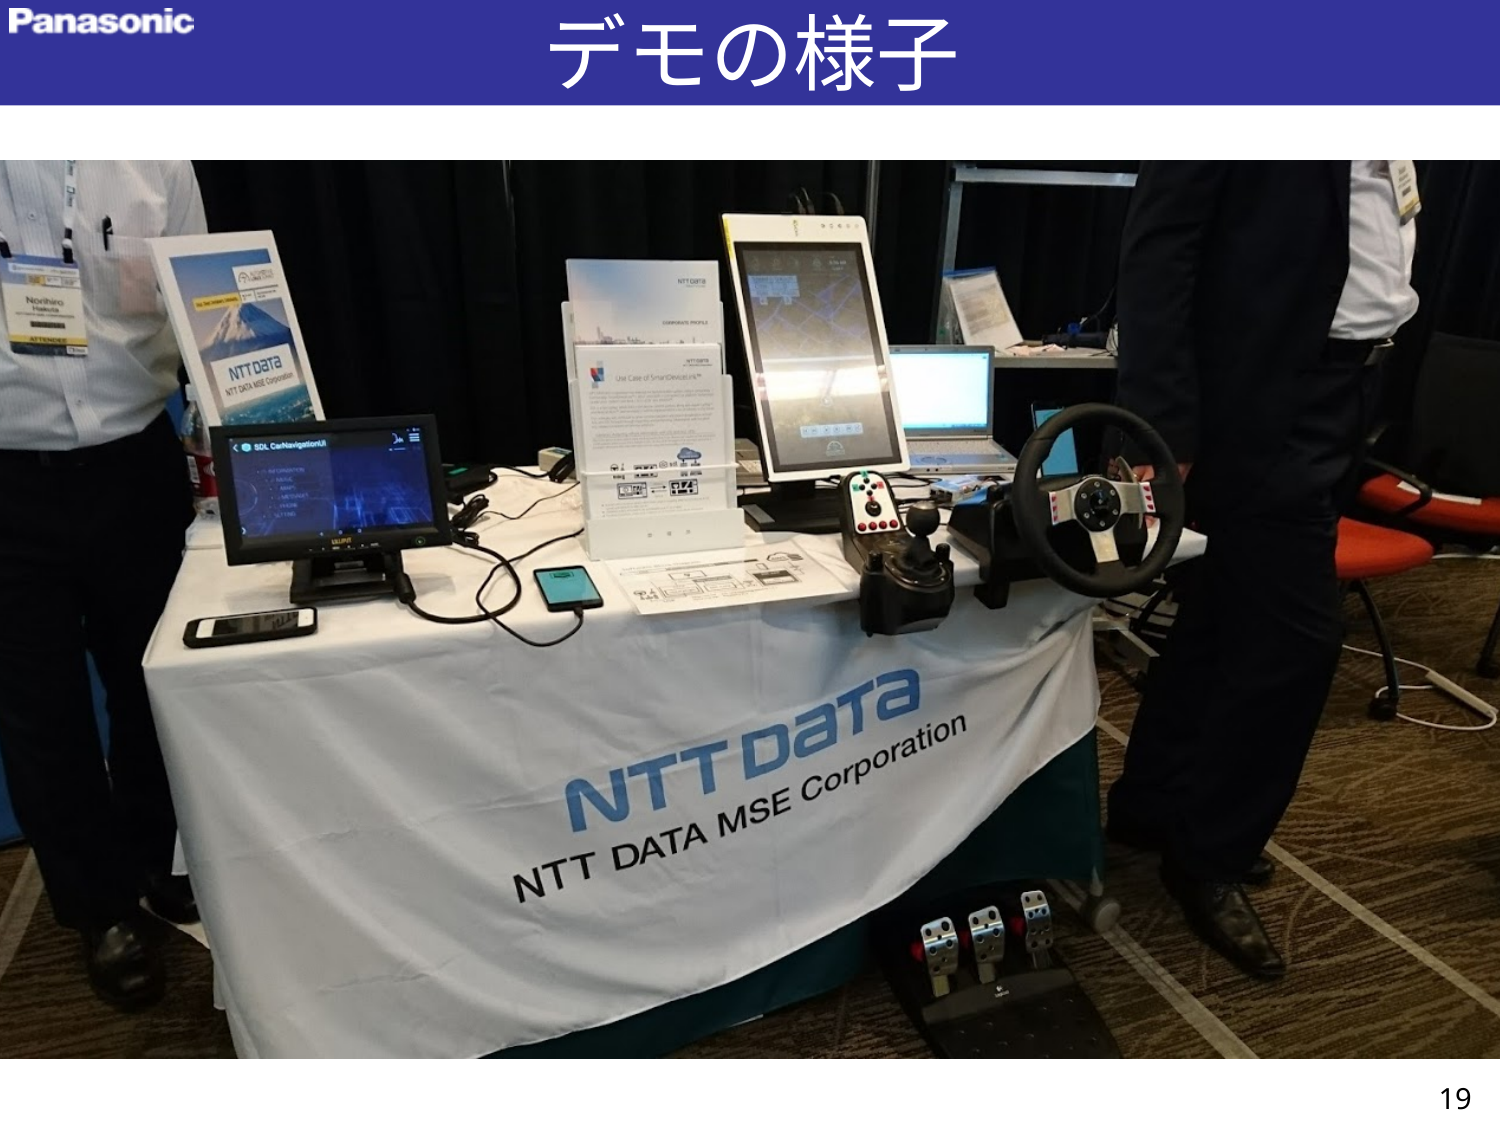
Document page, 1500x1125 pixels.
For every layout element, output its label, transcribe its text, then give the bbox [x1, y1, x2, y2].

slide_number 19 [1136, 1072, 1487, 1122]
picture [9, 8, 76, 37]
title デモの様子 [76, 0, 1427, 102]
picture [0, 160, 1500, 1059]
